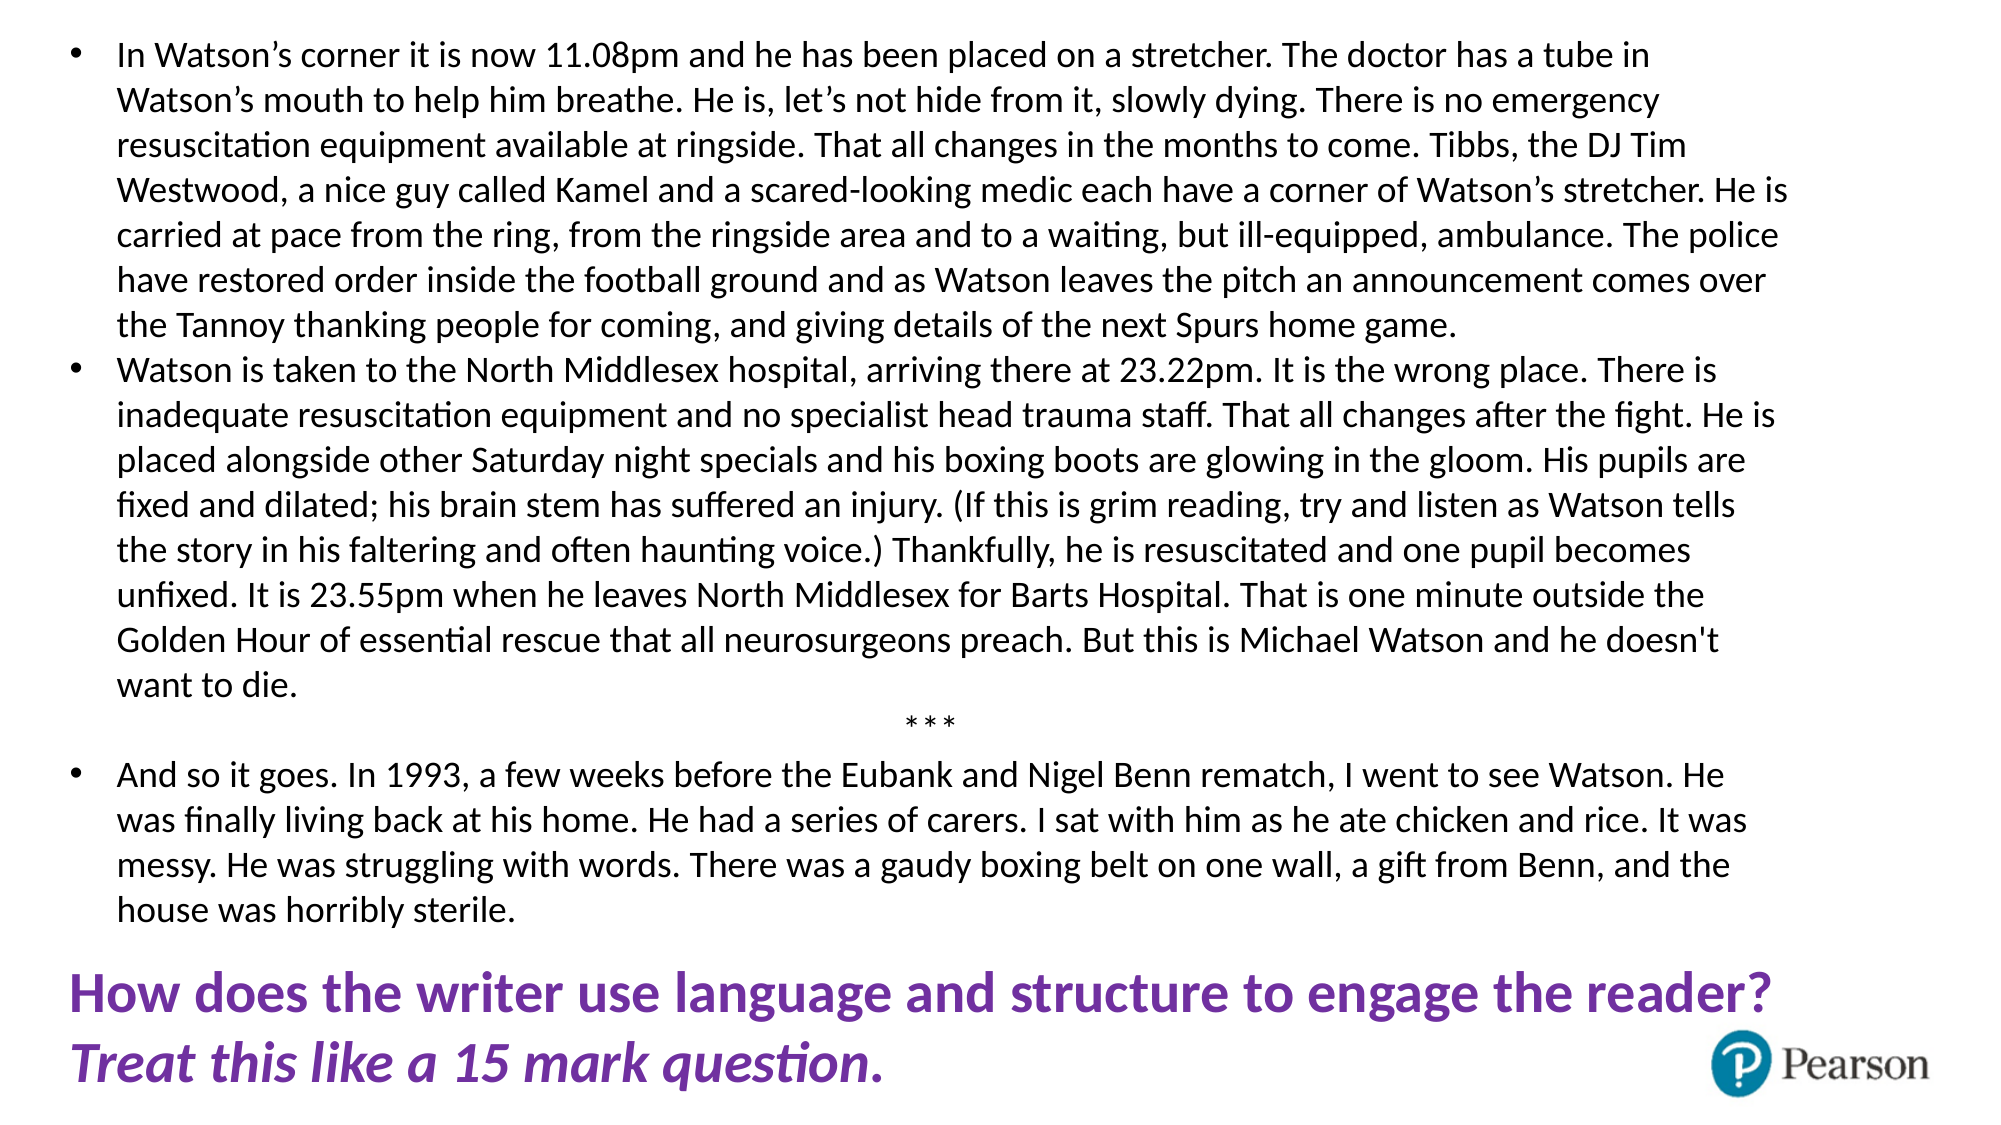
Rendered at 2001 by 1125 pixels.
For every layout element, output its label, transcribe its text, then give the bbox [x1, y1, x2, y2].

picture [1701, 1015, 1940, 1108]
text_box How does the writer use language and structure to engage the reader? Treat this like a 15 mark question. [54, 946, 1885, 1102]
text_box In Watson’s corner it is now 11.08pm and he has been placed on a stretcher. The doctor has a tube in Watson’s mouth to help him breathe. He is, let’s not hide from it, slowly dying. There is no emergency resuscitation equipment available at ringside. That all changes in the months to come. Tibbs, the DJ Tim Westwood, a nice guy called Kamel and a scared-looking medic each have a corner of Watson’s stretcher. He is carried at pace from the ring, from the ringside area and to a waiting, but ill-equipped, ambulance. The police have restored order inside the football ground and as Watson leaves the pitch an announcement comes over the Tannoy thanking people for coming, and giving details of the next Spurs home game. Watson is taken to the North Middlesex hospital, arriving there at 23.22pm. It is the wrong place. There is inadequate resuscitation equipment and no specialist head trauma staff. That all changes after the fight. He is placed alongside other Saturday night specials and his boxing boots are glowing in the gloom. His pupils are fixed and dilated; his brain stem has suffered an injury. (If this is grim reading, try and listen as Watson tells the story in his faltering and often haunting voice.) Thankfully, he is resuscitated and one pupil becomes unfixed. It is 23.55pm when he leaves North Middlesex for Barts Hospital. That is one minute outside the Golden Hour of essential rescue that all neurosurgeons preach. But this is Michael Watson and he doesn't want to die. *** And so it goes. In 1993, a few weeks before the Eubank and Nigel Benn rematch, I went to see Watson. He was finally living back at his home. He had a series of carers. I sat with him as he ate chicken and rice. It was messy. He was struggling with words. There was a gaudy boxing belt on one wall, a gift from Benn, and the house was horribly sterile. [54, 22, 1807, 938]
